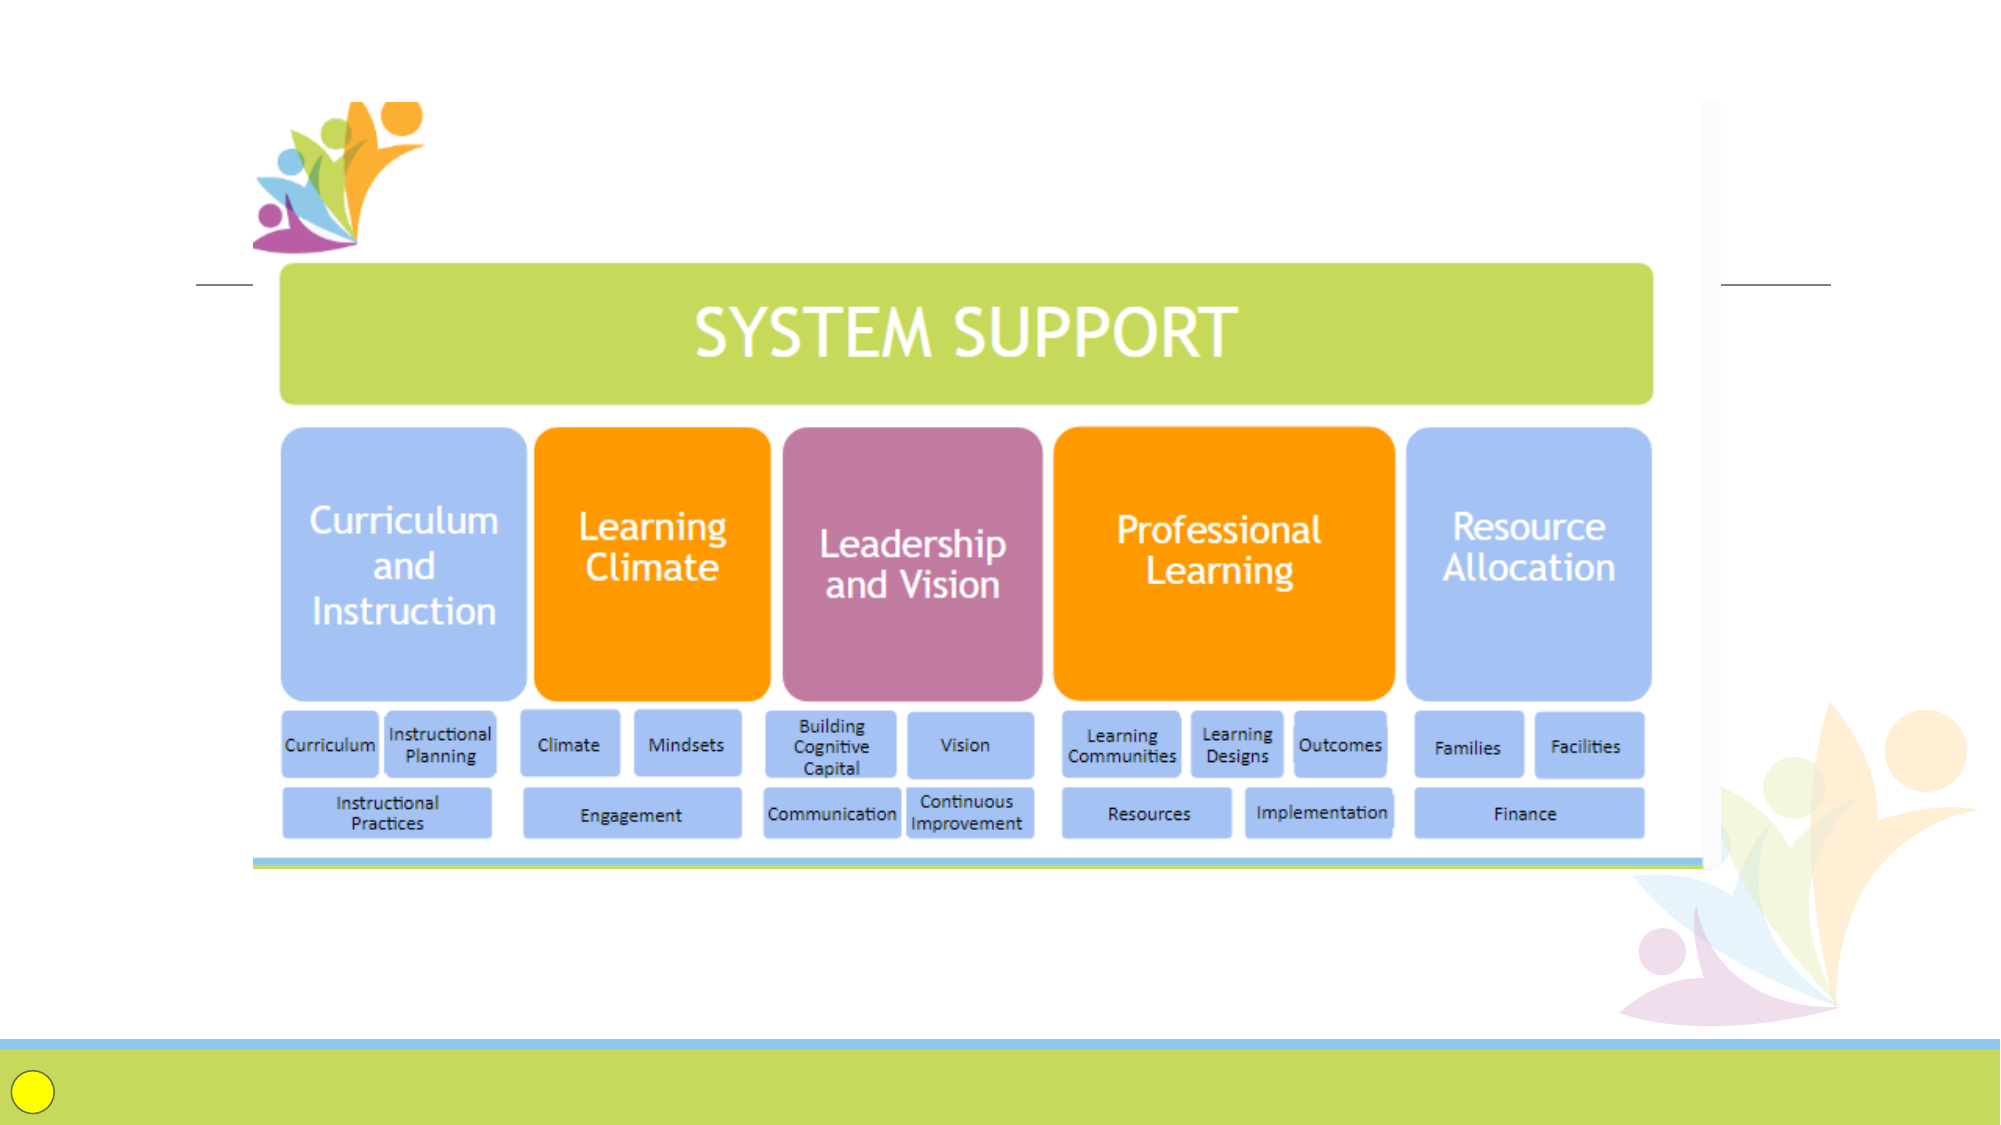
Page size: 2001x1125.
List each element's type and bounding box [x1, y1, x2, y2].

picture [252, 102, 1721, 869]
text_box [11, 1070, 55, 1114]
